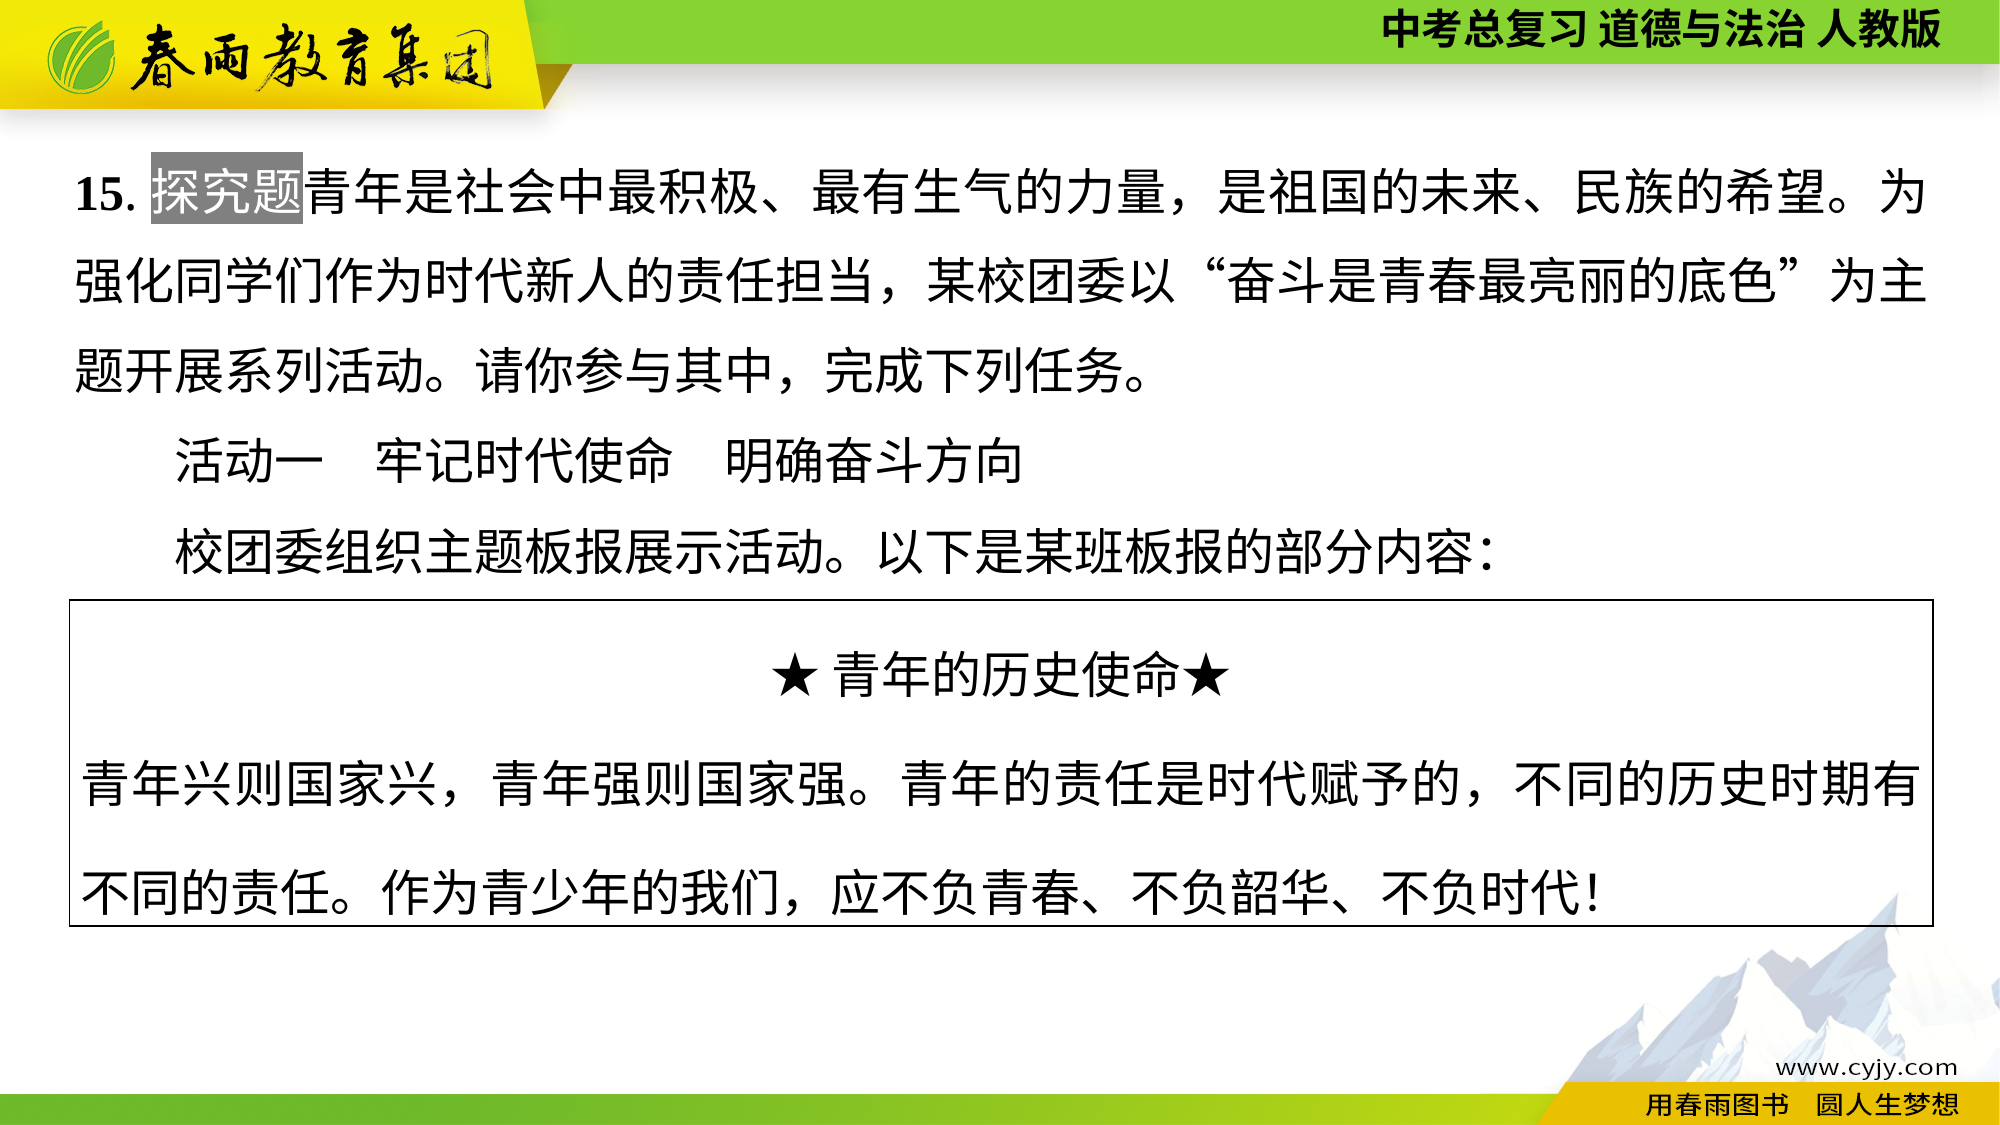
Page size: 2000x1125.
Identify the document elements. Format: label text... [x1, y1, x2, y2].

list 15.探究题青年是社会中最积极、最有生气的力量，是祖国的未来、民族的希望。为强化同学们作为时代新人的责任担当，某校团委以“奋斗是青春最亮丽的底色”为主题开展系列活动。请你参与其中，完成下列任务。 活动一 牢记时代使命 明确奋斗方向 校团委组织主题板报展示活动。以下是某班板报的部分内容： [59, 122, 1944, 581]
picture [0, 0, 2000, 1125]
table_header ★青年的历史使命★ 青年兴则国家兴，青年强则国家强。青年的责任是时代赋予的，不同的历史时期有不同的责任。作为青少年的我们，应不负青春、不负韶华、不负时代！ [70, 601, 1932, 925]
